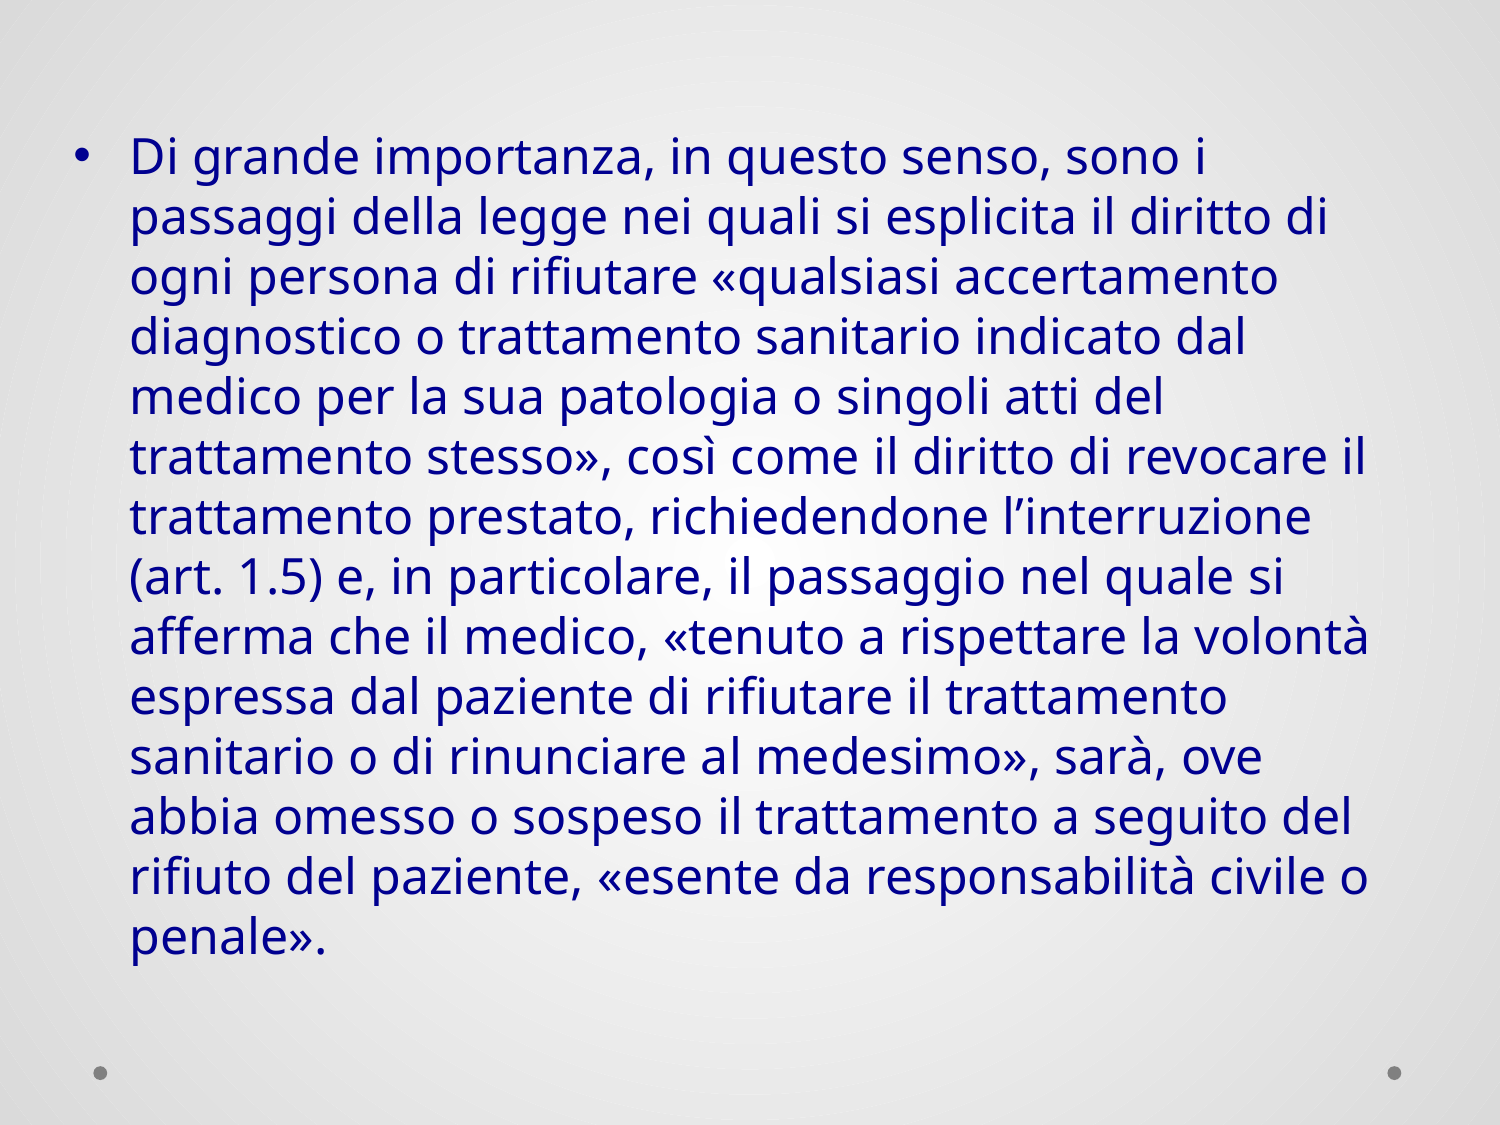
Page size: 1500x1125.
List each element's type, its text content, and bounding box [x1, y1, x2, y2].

list Di grande importanza, in questo senso, sono i passaggi della legge nei quali si esplicita il diritto di ogni persona di rifiutare «qualsiasi accertamento diagnostico o trattamento sanitario indicato dal medico per la sua patologia o singoli atti del trattamento stesso», così come il diritto di revocare il trattamento prestato, richiedendone l’interruzione (art. 1.5) e, in particolare, il passaggio nel quale si afferma che il medico, «tenuto a rispettare la volontà espressa dal paziente di rifiutare il trattamento sanitario o di rinunciare al medesimo», sarà, ove abbia omesso o sospeso il trattamento a seguito del rifiuto del paziente, «esente da responsabilità civile o penale». [58, 116, 1397, 1006]
